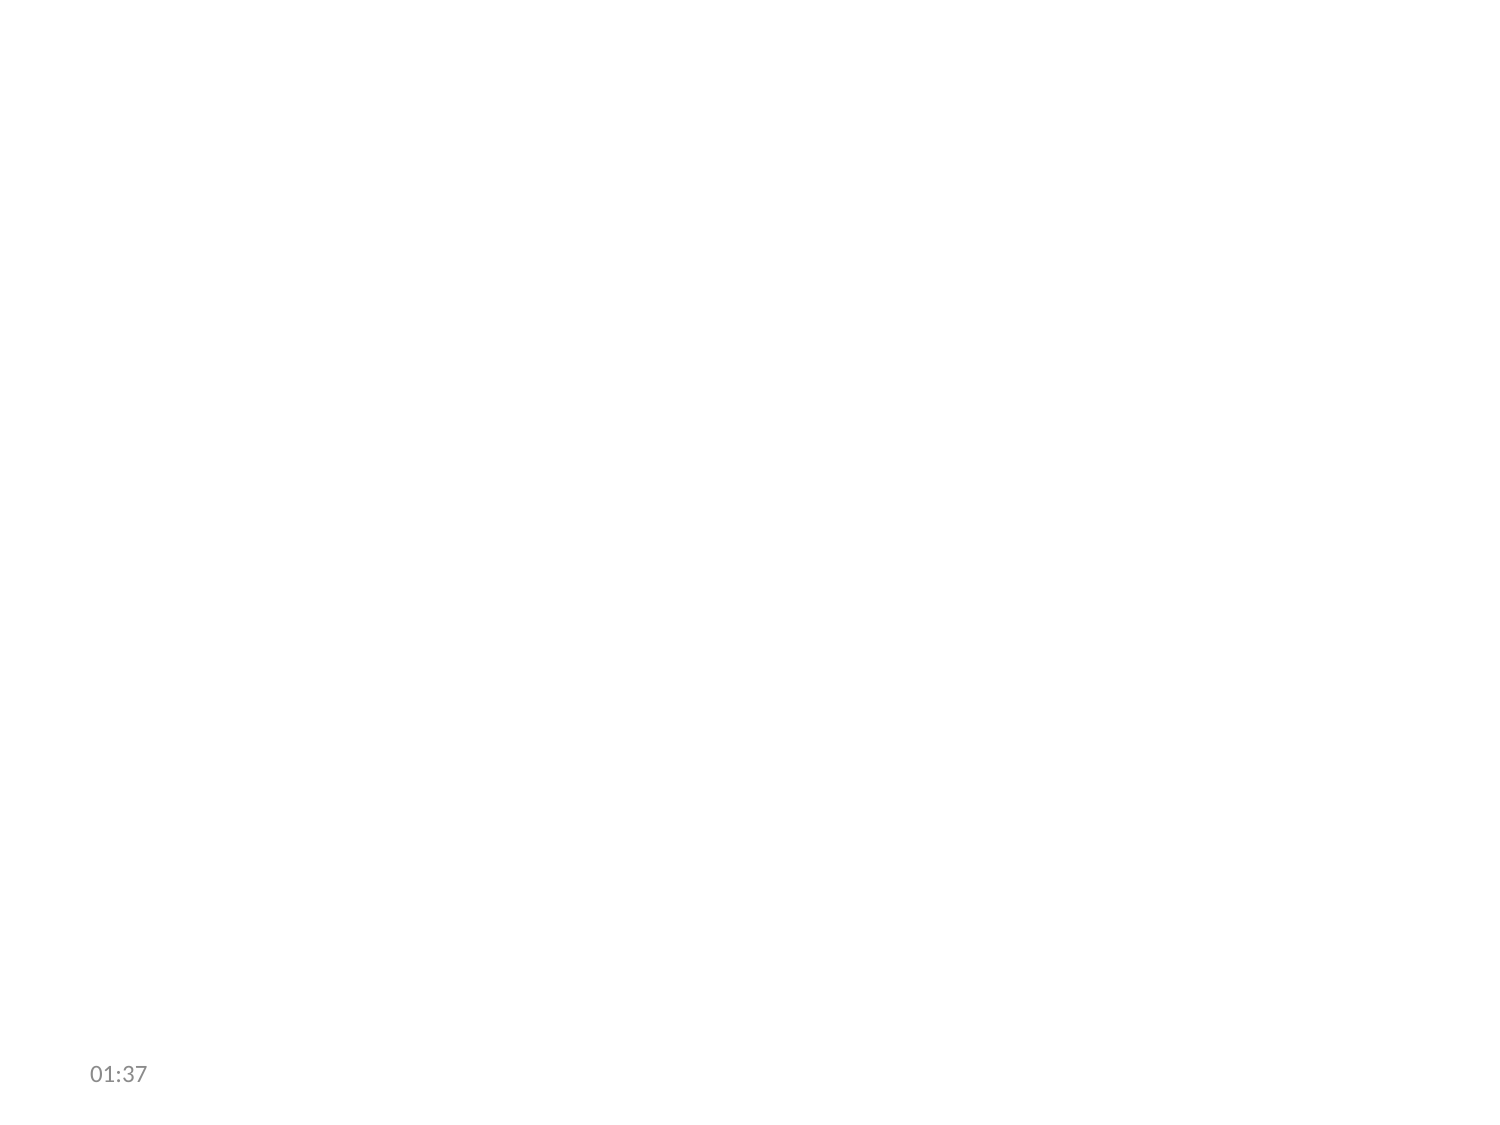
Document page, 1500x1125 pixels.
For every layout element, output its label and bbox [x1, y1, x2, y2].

slide_number [75, 1042, 425, 1103]
